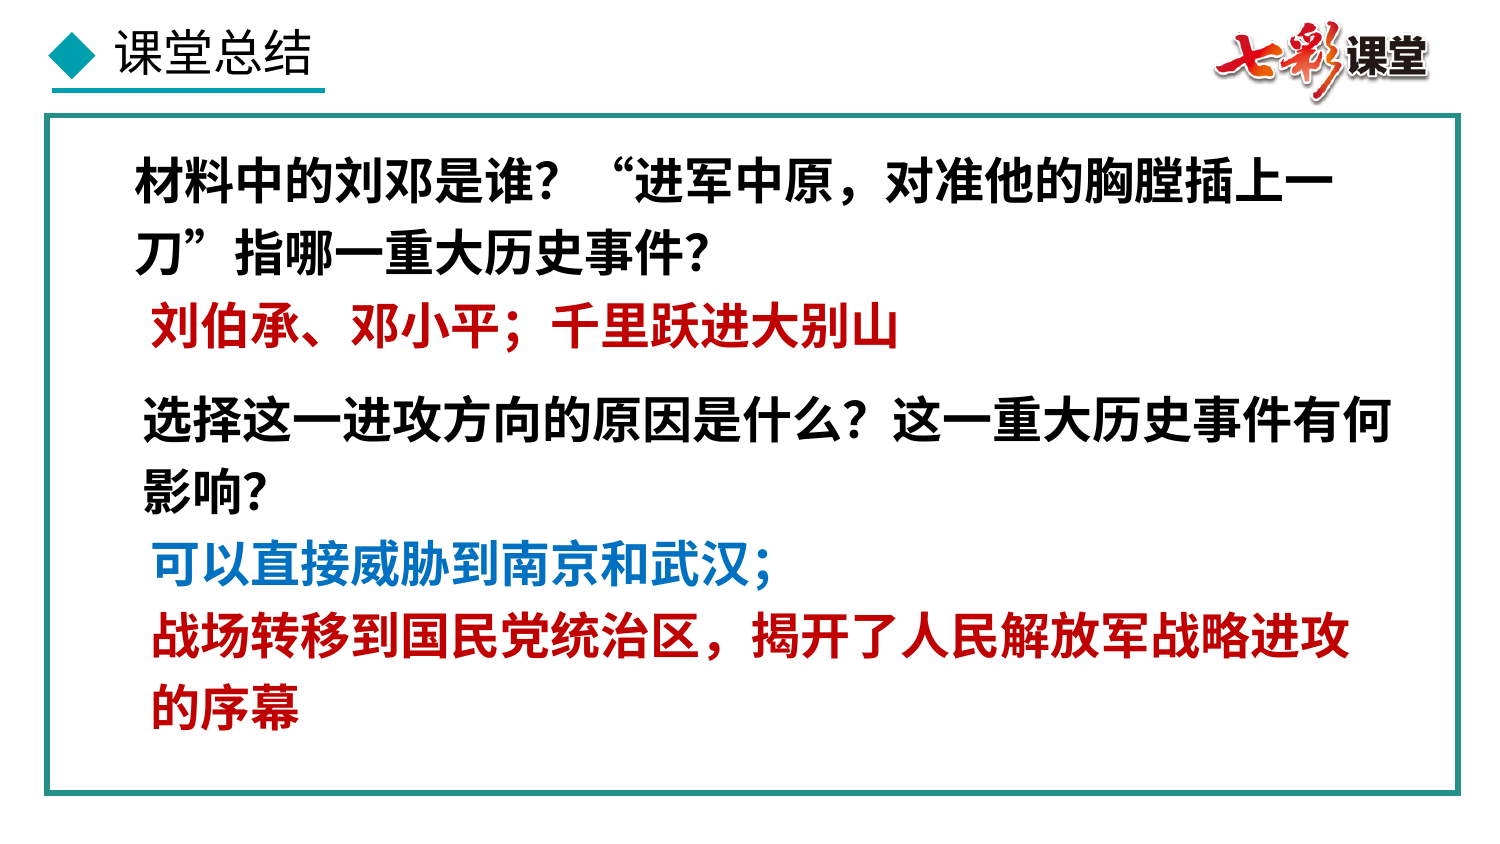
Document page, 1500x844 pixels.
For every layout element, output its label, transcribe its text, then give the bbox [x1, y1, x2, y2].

picture [1210, 15, 1434, 106]
text_box 可以直接威胁到南京和武汉； 战场转移到国民党统治区，揭开了人民解放军战略进攻的序幕 [139, 514, 1411, 743]
text_box 选择这一进攻方向的原因是什么？这一重大历史事件有何影响？ [131, 370, 1420, 598]
text_box 材料中的刘邓是谁？“进军中原，对准他的胸膛插上一刀”指哪一重大历史事件？ [123, 132, 1428, 288]
text_box 刘伯承、邓小平；千里跃进大别山 [139, 288, 1212, 361]
